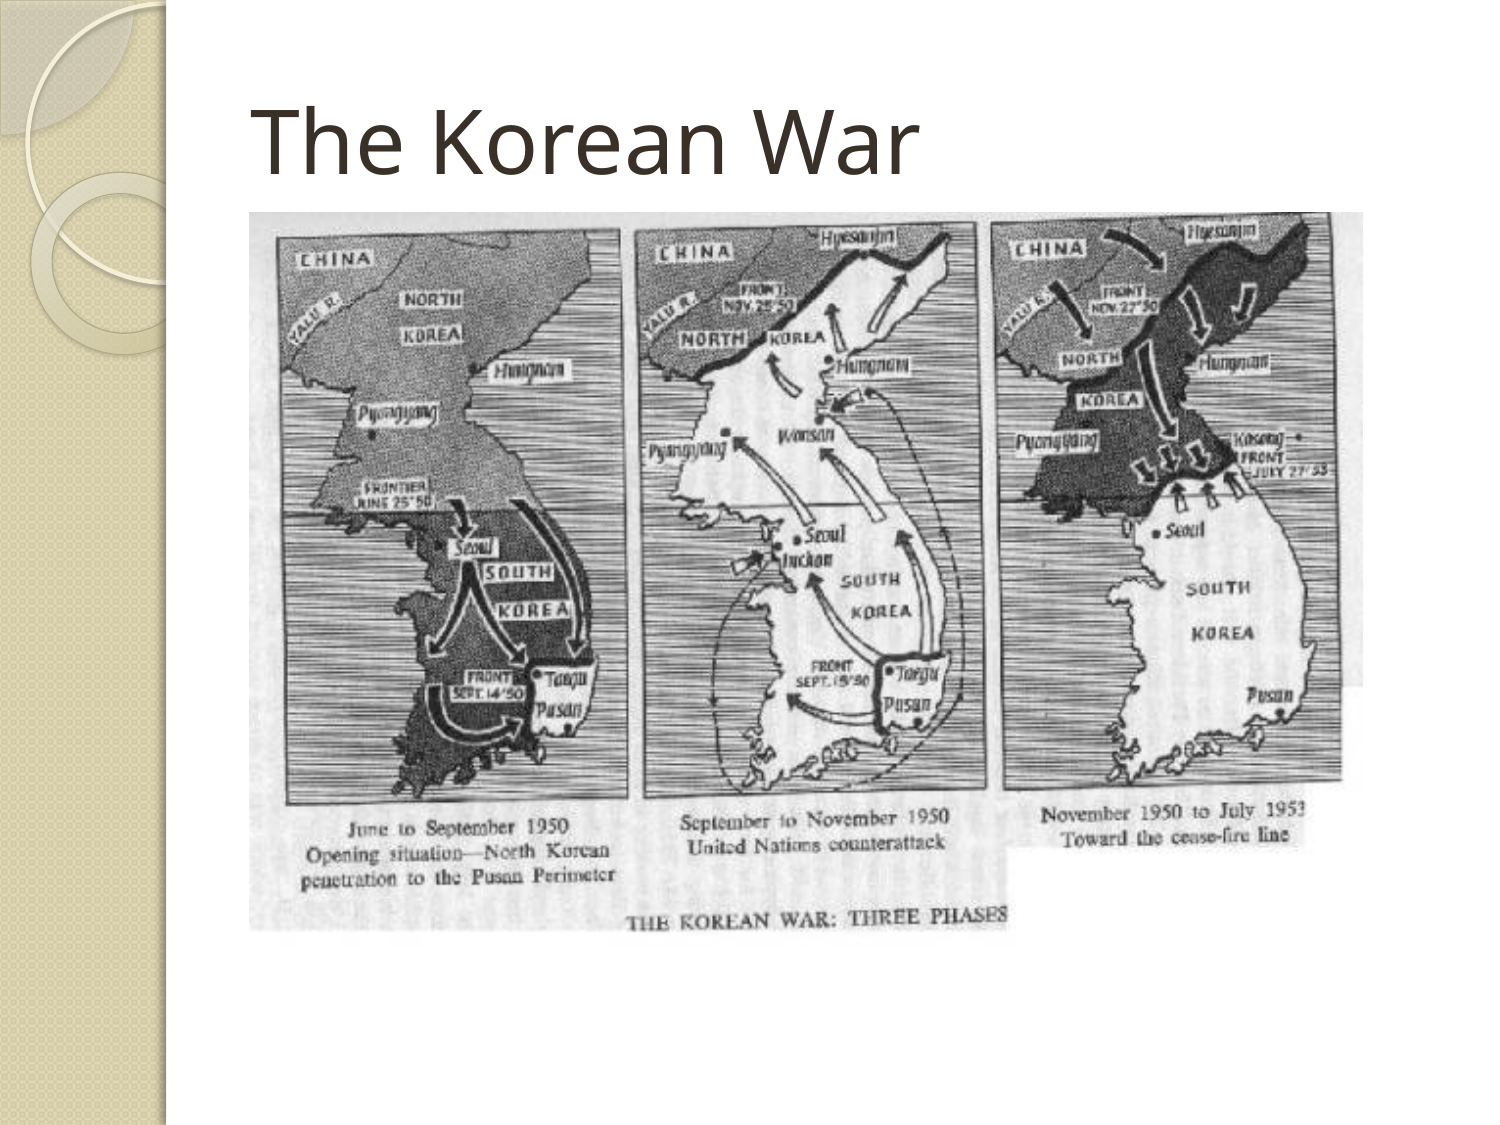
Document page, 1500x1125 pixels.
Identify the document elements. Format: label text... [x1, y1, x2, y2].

title The Korean War [235, 45, 1466, 233]
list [249, 211, 1363, 989]
